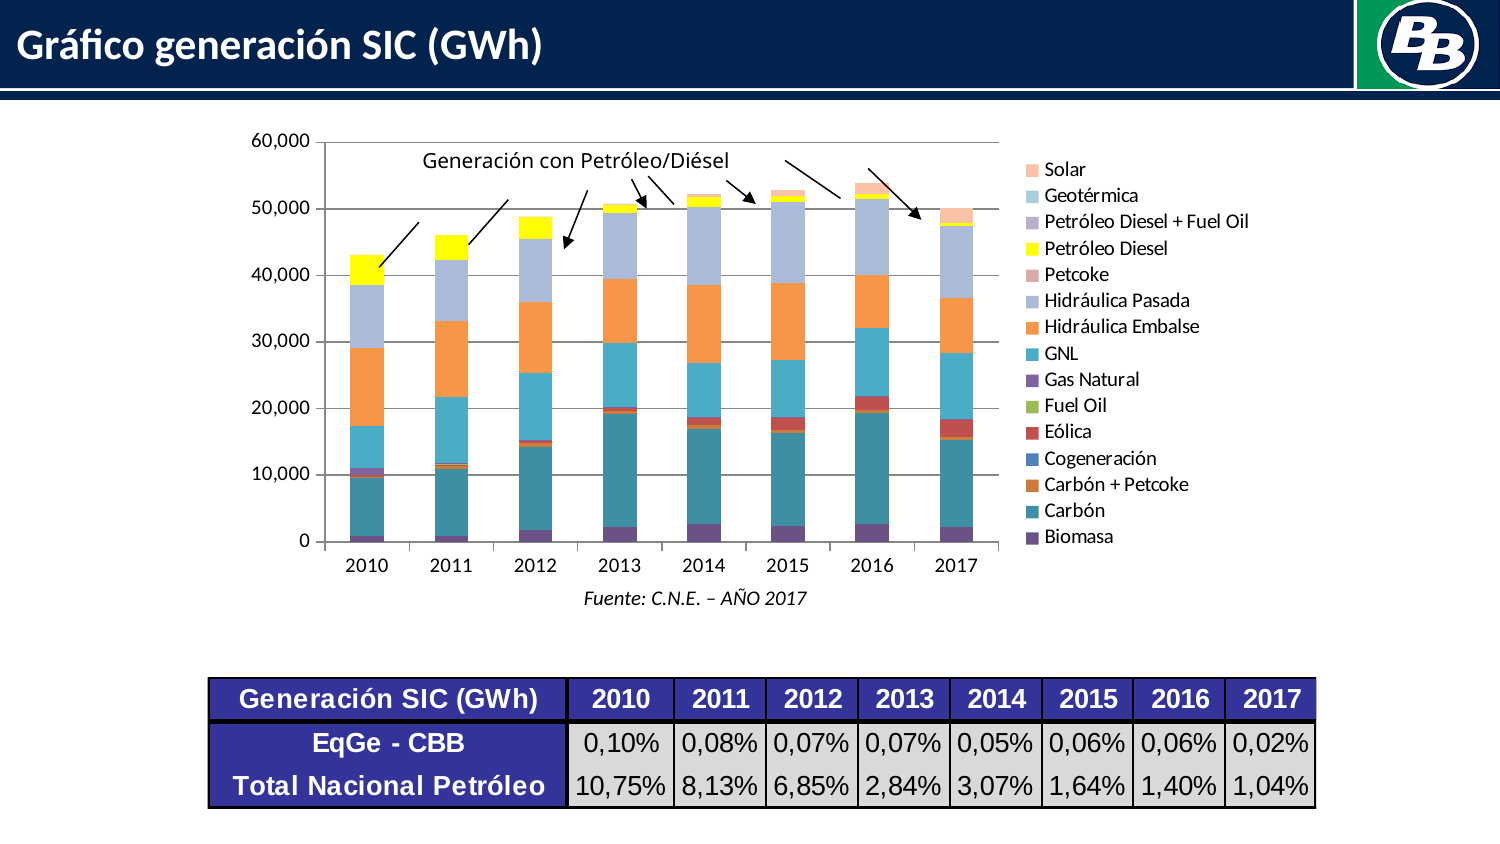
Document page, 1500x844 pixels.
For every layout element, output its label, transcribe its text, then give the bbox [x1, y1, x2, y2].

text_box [867, 168, 922, 220]
picture [207, 676, 1319, 811]
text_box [563, 189, 588, 250]
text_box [631, 178, 647, 209]
picture [1357, 0, 1500, 89]
text_box Fuente: C.N.E. – AÑO 2017 [569, 595, 822, 618]
chart [229, 122, 1269, 587]
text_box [726, 180, 757, 205]
title Gráfico generación SIC (GWh) [1, 0, 1298, 85]
